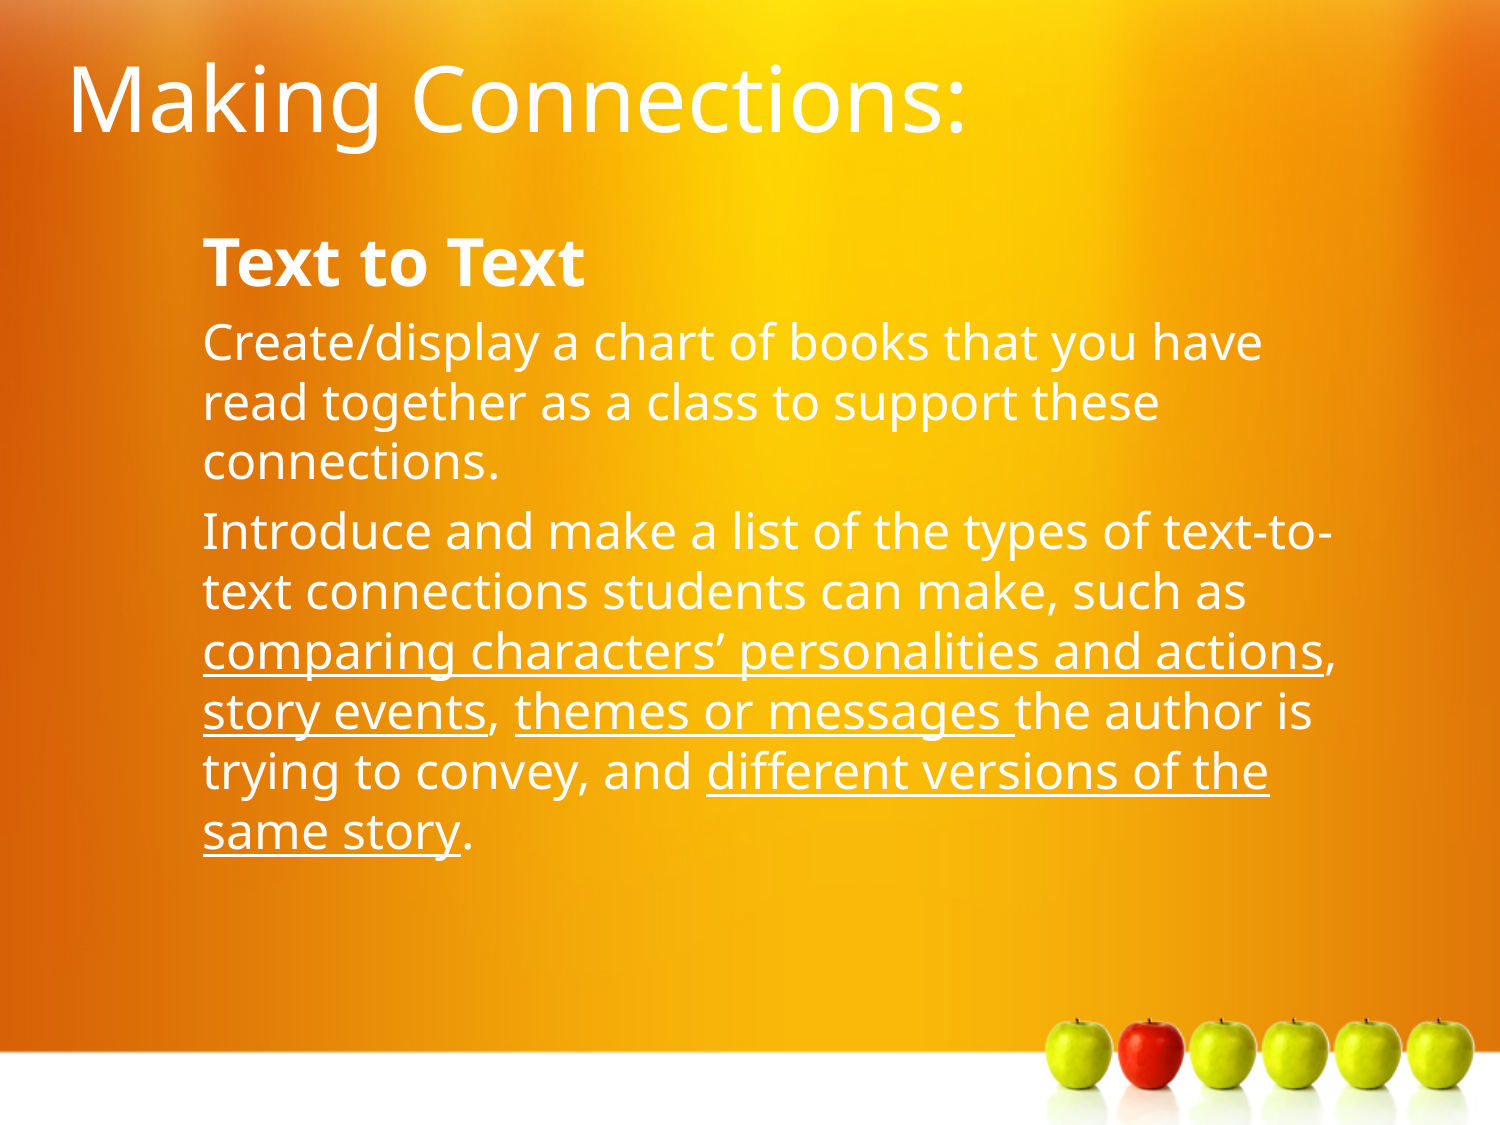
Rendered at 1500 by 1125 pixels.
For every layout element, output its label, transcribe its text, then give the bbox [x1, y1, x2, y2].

list Text to Text Create/display a chart of books that you have read together as a class to support these connections. Introduce and make a list of the types of text-to-text connections students can make, such as comparing characters’ personalities and actions, story events, themes or messages the author is trying to convey, and different versions of the same story. [187, 212, 1388, 938]
picture [0, 0, 1500, 1125]
title Making Connections: [50, 37, 1400, 155]
